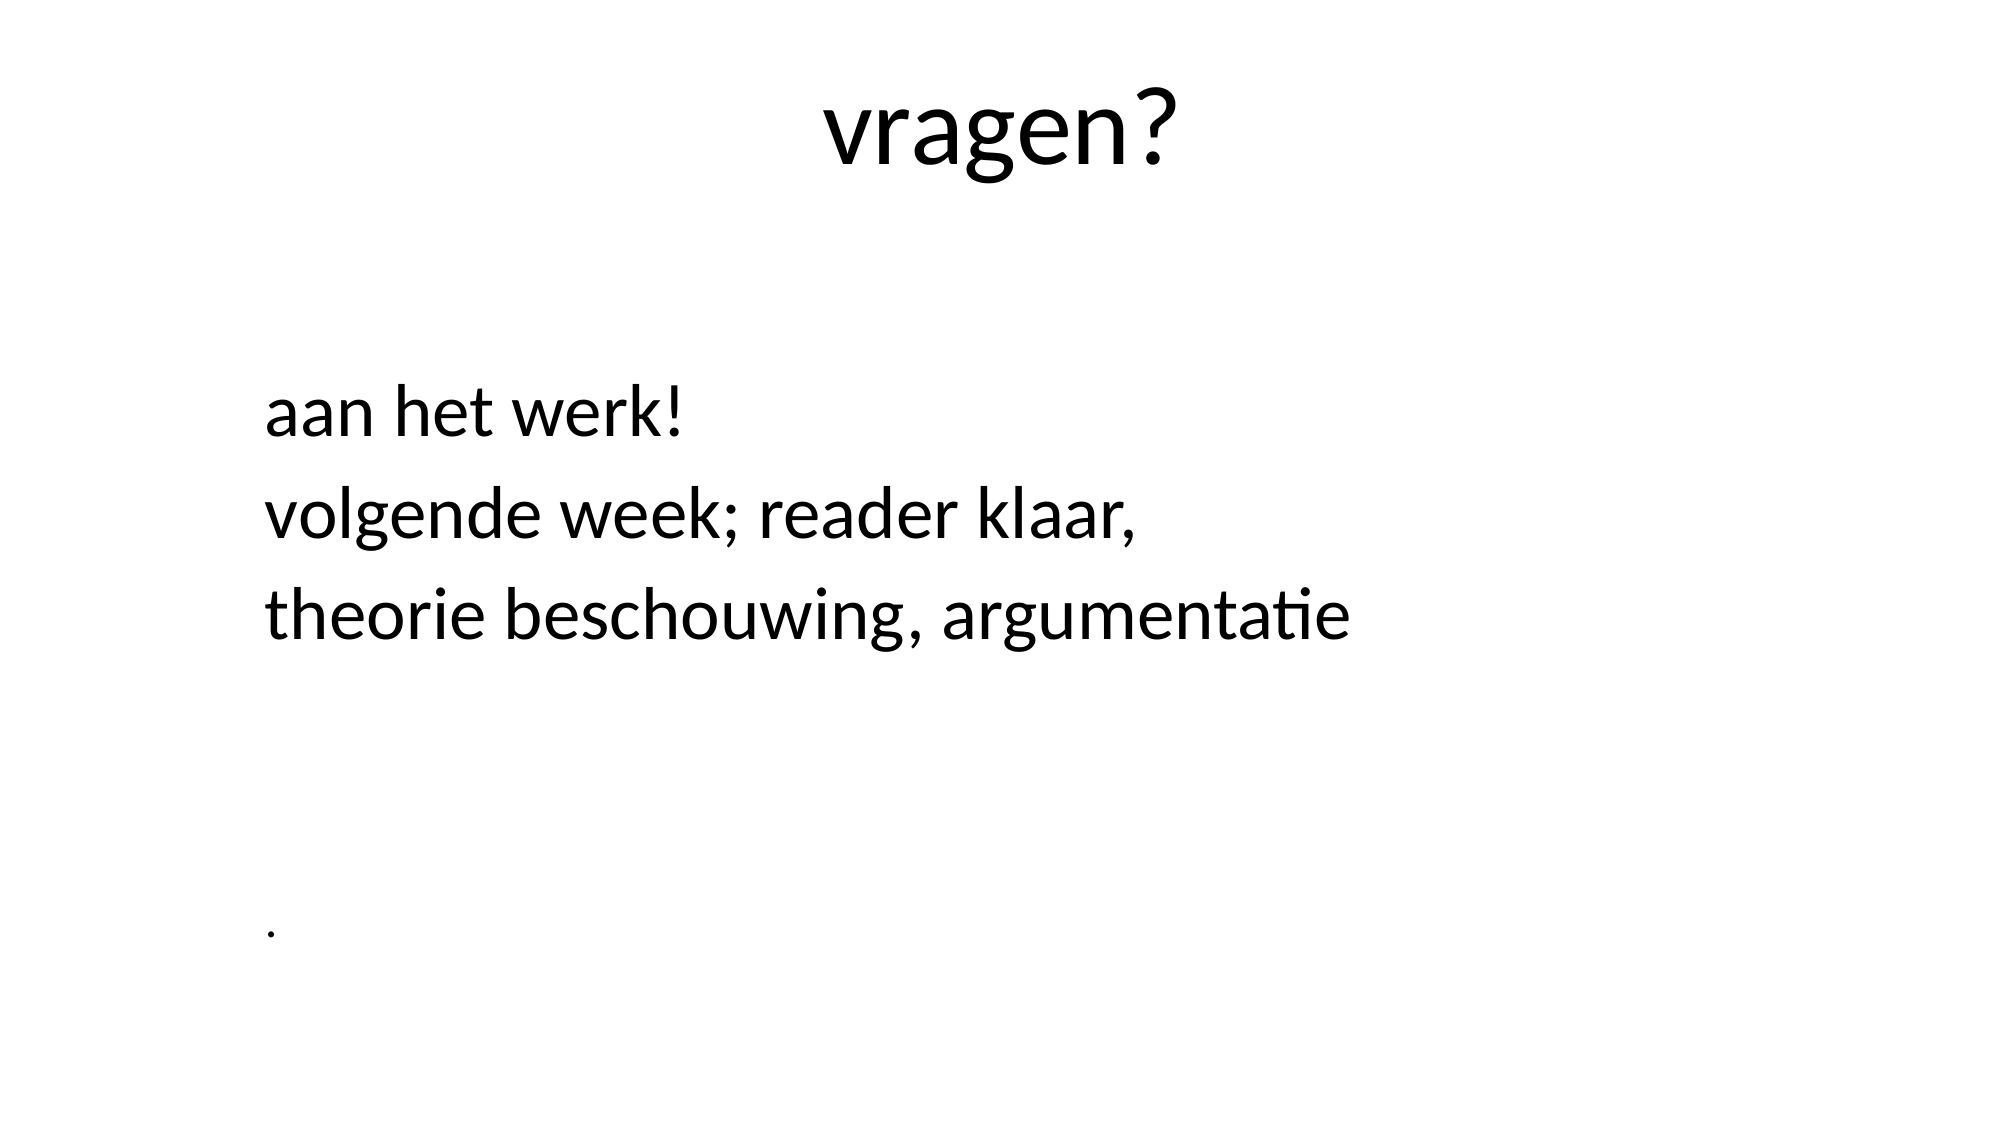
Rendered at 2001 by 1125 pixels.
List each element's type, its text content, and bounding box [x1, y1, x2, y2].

title vragen? [256, 50, 1775, 196]
subtitle aan het werk! volgende week; reader klaar, theorie beschouwing, argumentatie . [249, 364, 1782, 863]
